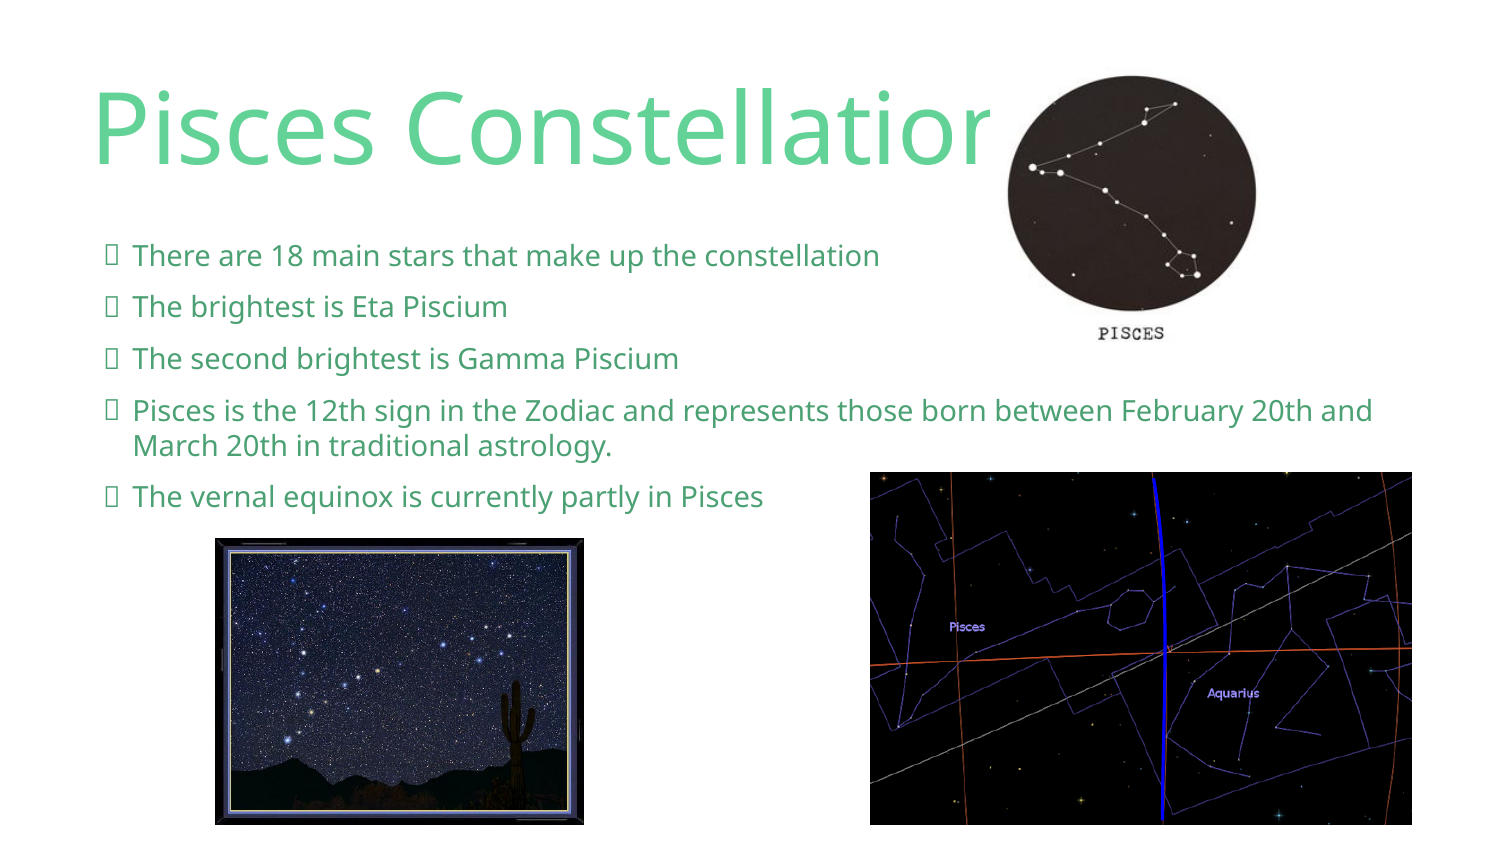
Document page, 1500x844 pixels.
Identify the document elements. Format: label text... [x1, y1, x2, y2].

list There are 18 main stars that make up the constellation The brightest is Eta Piscium The second brightest is Gamma Piscium Pisces is the 12th sign in the Zodiac and represents those born between February 20th and March 20th in traditional astrology. The vernal equinox is currently partly in Pisces [79, 231, 1412, 748]
picture [870, 471, 1412, 825]
picture [215, 538, 585, 825]
picture [990, 59, 1274, 364]
title Pisces Constellation [79, 59, 988, 231]
